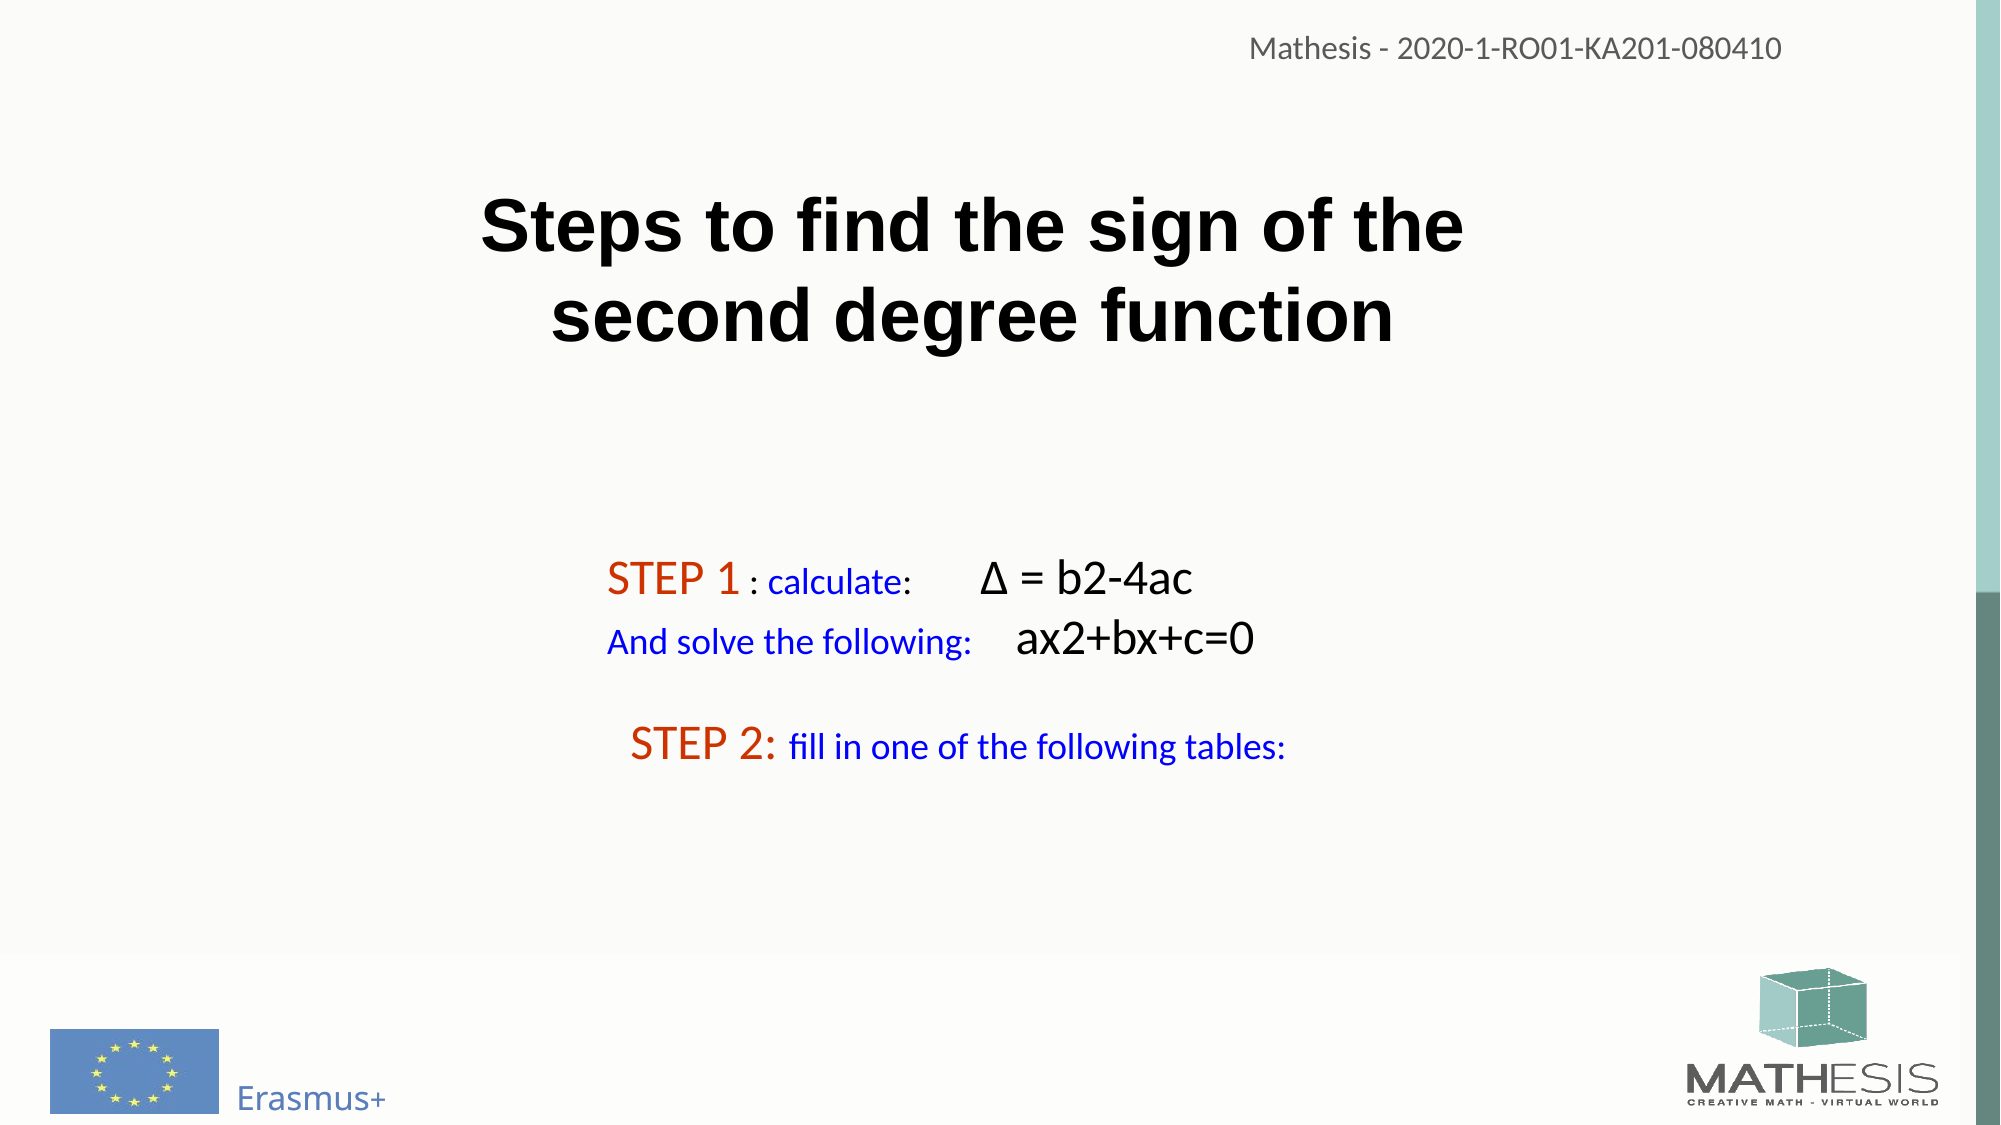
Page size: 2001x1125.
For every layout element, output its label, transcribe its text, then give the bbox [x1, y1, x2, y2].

text_box Δ>0 [1664, 928, 1961, 1125]
text_box Δ>0 [50, 1029, 219, 1114]
text_box STEP 1 : calculate: Δ = b2-4ac And solve the following: ax2+bx+c=0 [592, 537, 1555, 673]
text_box Δ>0 [1976, 0, 2000, 1125]
text_box STEP 2: fill in one of the following tables: [615, 701, 1687, 777]
text_box Steps to find the sign of the second degree function [392, 148, 1555, 386]
